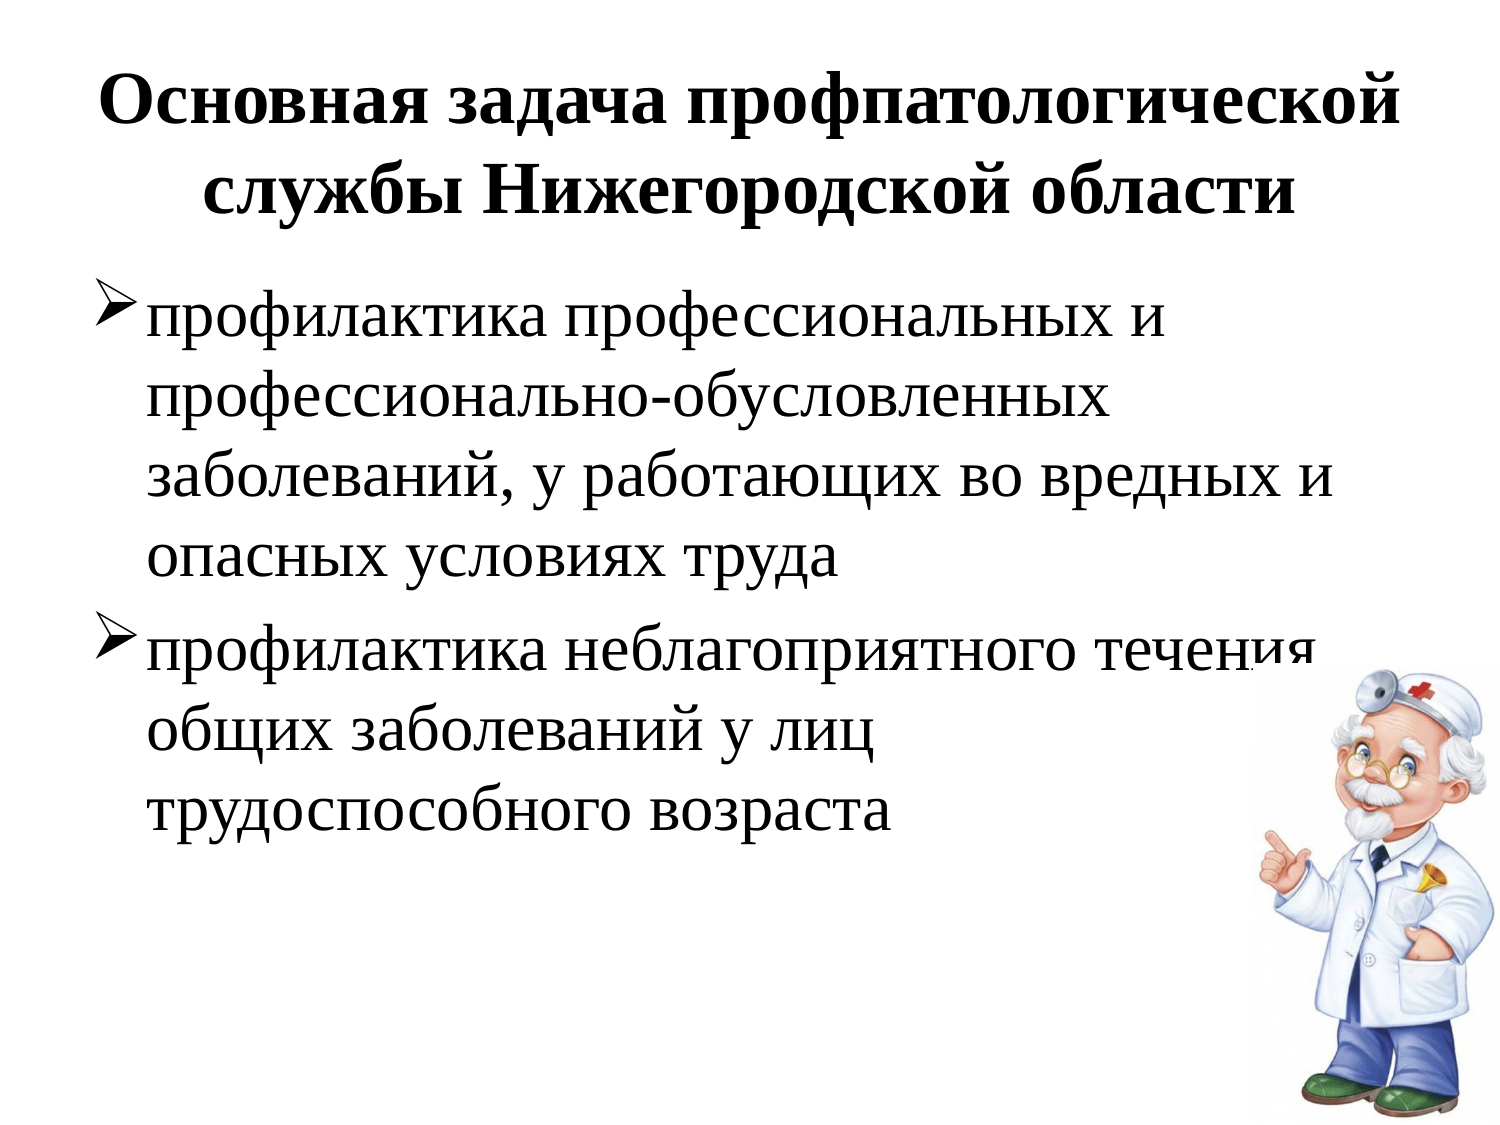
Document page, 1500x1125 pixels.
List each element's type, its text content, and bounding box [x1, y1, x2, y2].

title Основная задача профпатологической службы Нижегородской области [75, 45, 1425, 233]
list профилактика профессиональных и профессионально-обусловленных заболеваний, у работающих во вредных и опасных условиях труда профилактика неблагоприятного течения общих заболеваний у лиц трудоспособного возраста [75, 262, 1425, 1005]
picture [1253, 662, 1500, 1124]
